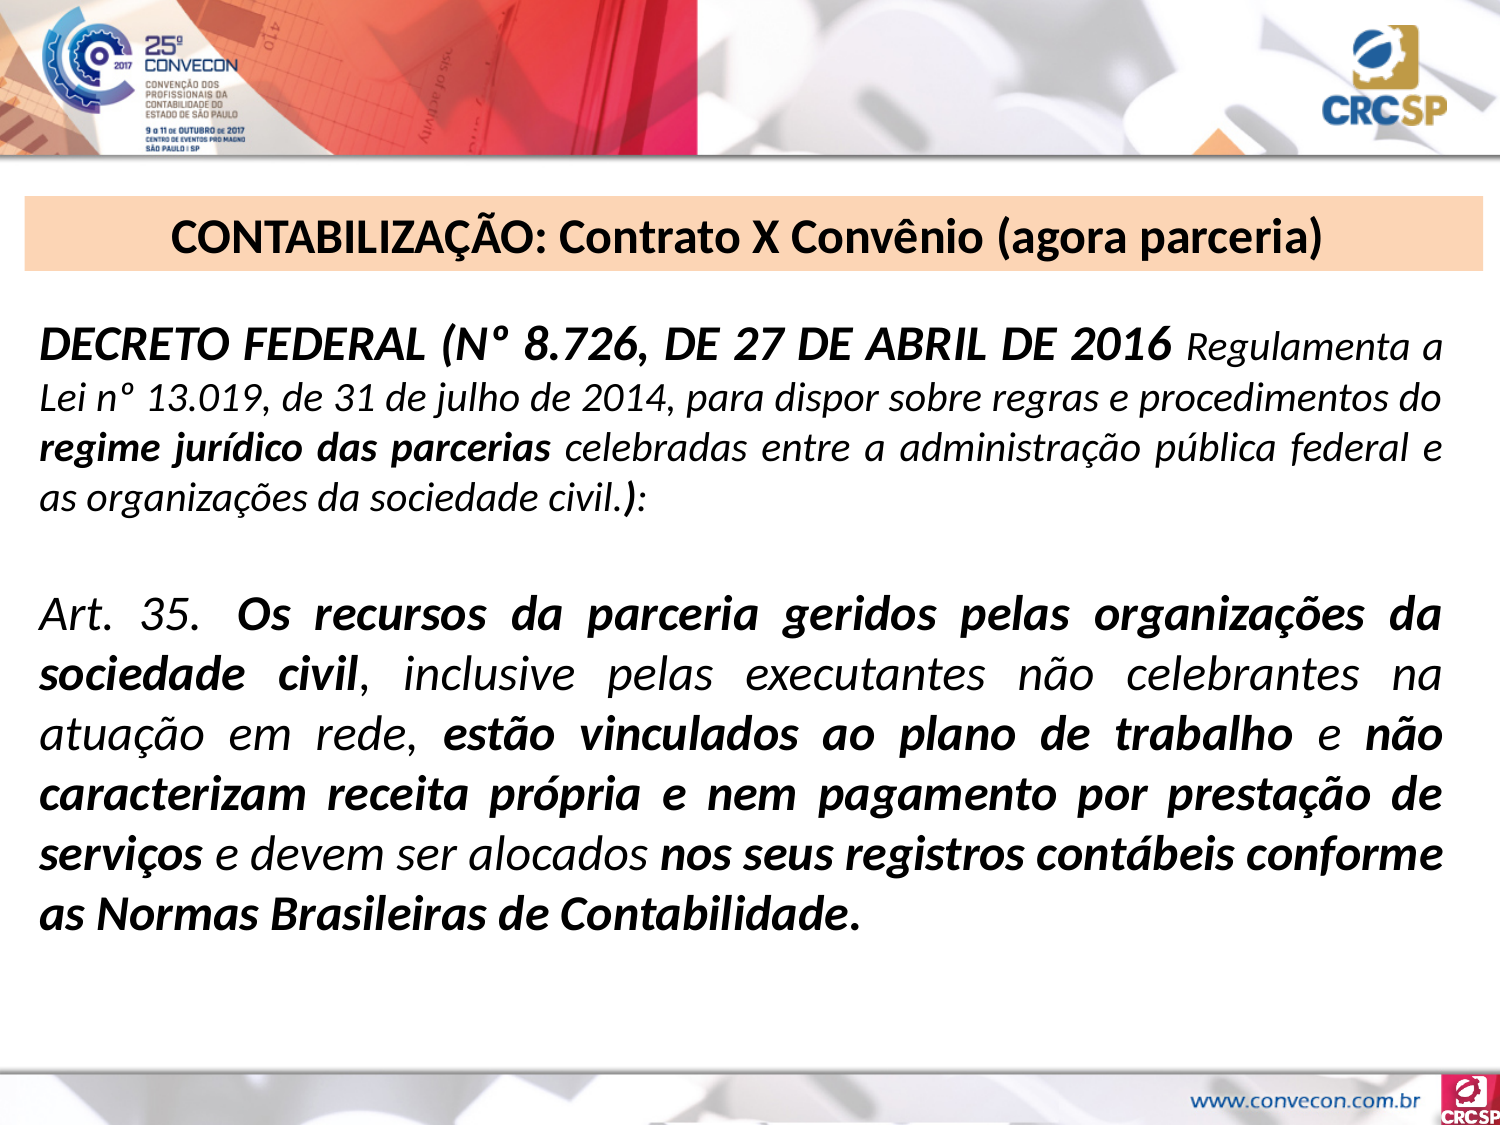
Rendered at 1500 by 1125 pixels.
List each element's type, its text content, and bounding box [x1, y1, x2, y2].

picture [0, 0, 1500, 1125]
text_box DECRETO FEDERAL (Nº 8.726, DE 27 DE ABRIL DE 2016 Regulamenta a Lei nº 13.019, de 31 de julho de 2014, para dispor sobre regras e procedimentos do regime jurídico das parcerias celebradas entre a administração pública federal e as organizações da sociedade civil.): Art. 35. Os recursos da parceria geridos pelas organizações da sociedade civil, inclusive pelas executantes não celebrantes na atuação em rede, estão vinculados ao plano de trabalho e não caracterizam receita própria e nem pagamento por prestação de serviços e devem ser alocados nos seus registros contábeis conforme as Normas Brasileiras de Contabilidade. [24, 302, 1459, 948]
text_box CONTABILIZAÇÃO: Contrato X Convênio (agora parceria) [24, 196, 1484, 271]
